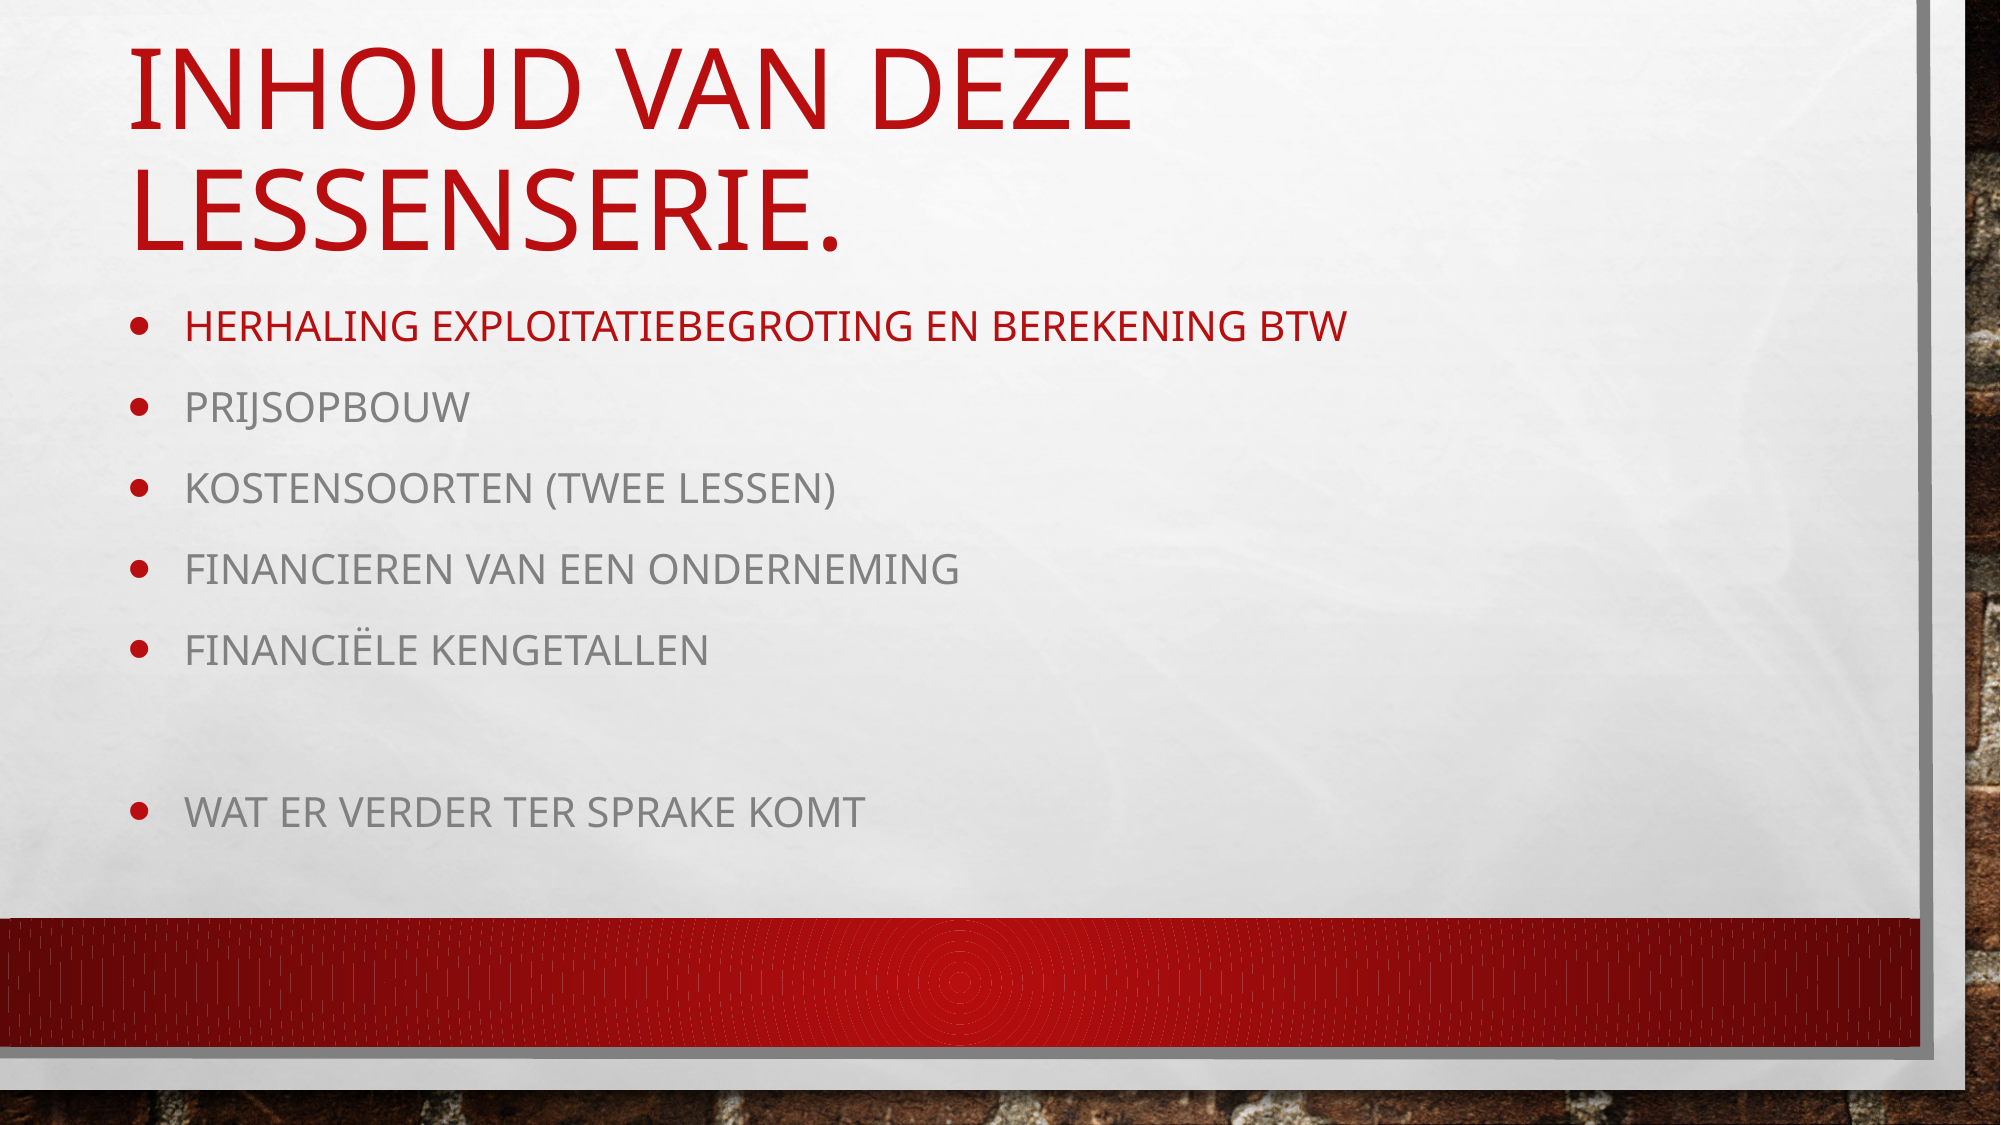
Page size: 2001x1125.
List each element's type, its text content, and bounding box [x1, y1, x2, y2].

title Inhoud van deze lessenserie. [112, 112, 1818, 282]
picture [0, 0, 2000, 1125]
list Herhaling exploitatiebegroting en berekening BTW Prijsopbouw Kostensoorten (twee lessen) Financieren van een onderneming Financiële kengetallen Wat er verder ter sprake komt [112, 282, 1818, 919]
